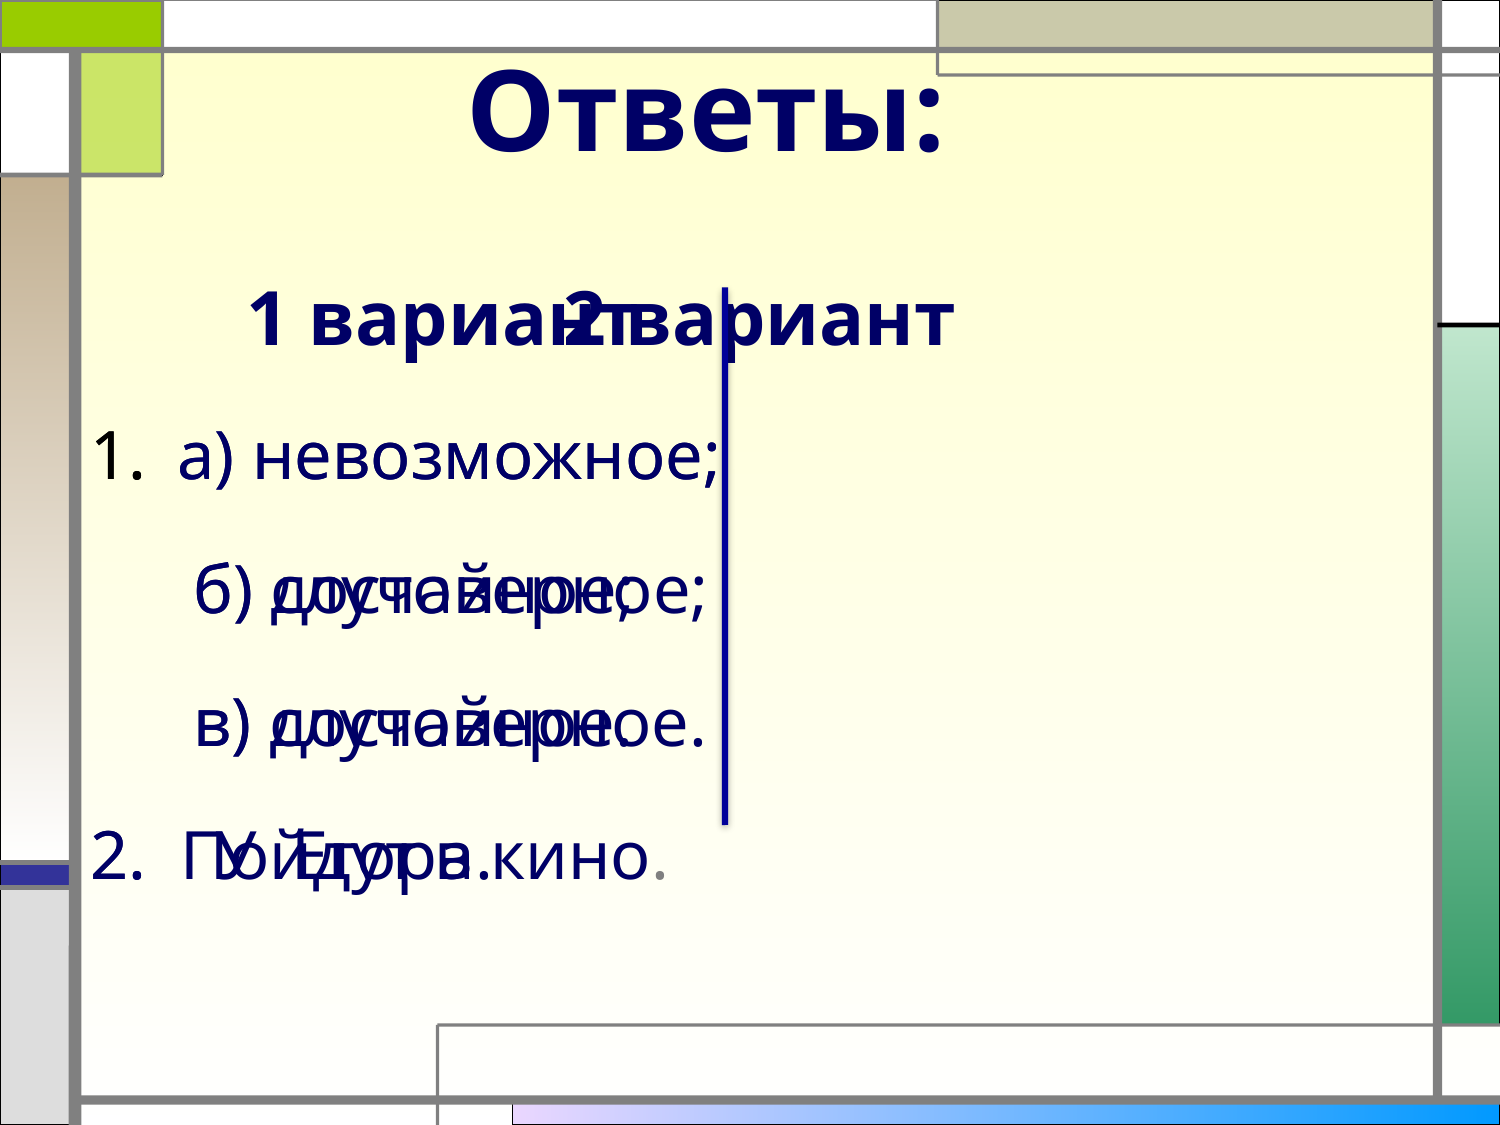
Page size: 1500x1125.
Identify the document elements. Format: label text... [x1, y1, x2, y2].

title Ответы: [337, 12, 1076, 201]
text_box [721, 287, 729, 826]
list 2 вариант а) невозможное; б) достоверное; в) случайное. 2. Пойдут в кино. [74, 262, 1426, 1006]
